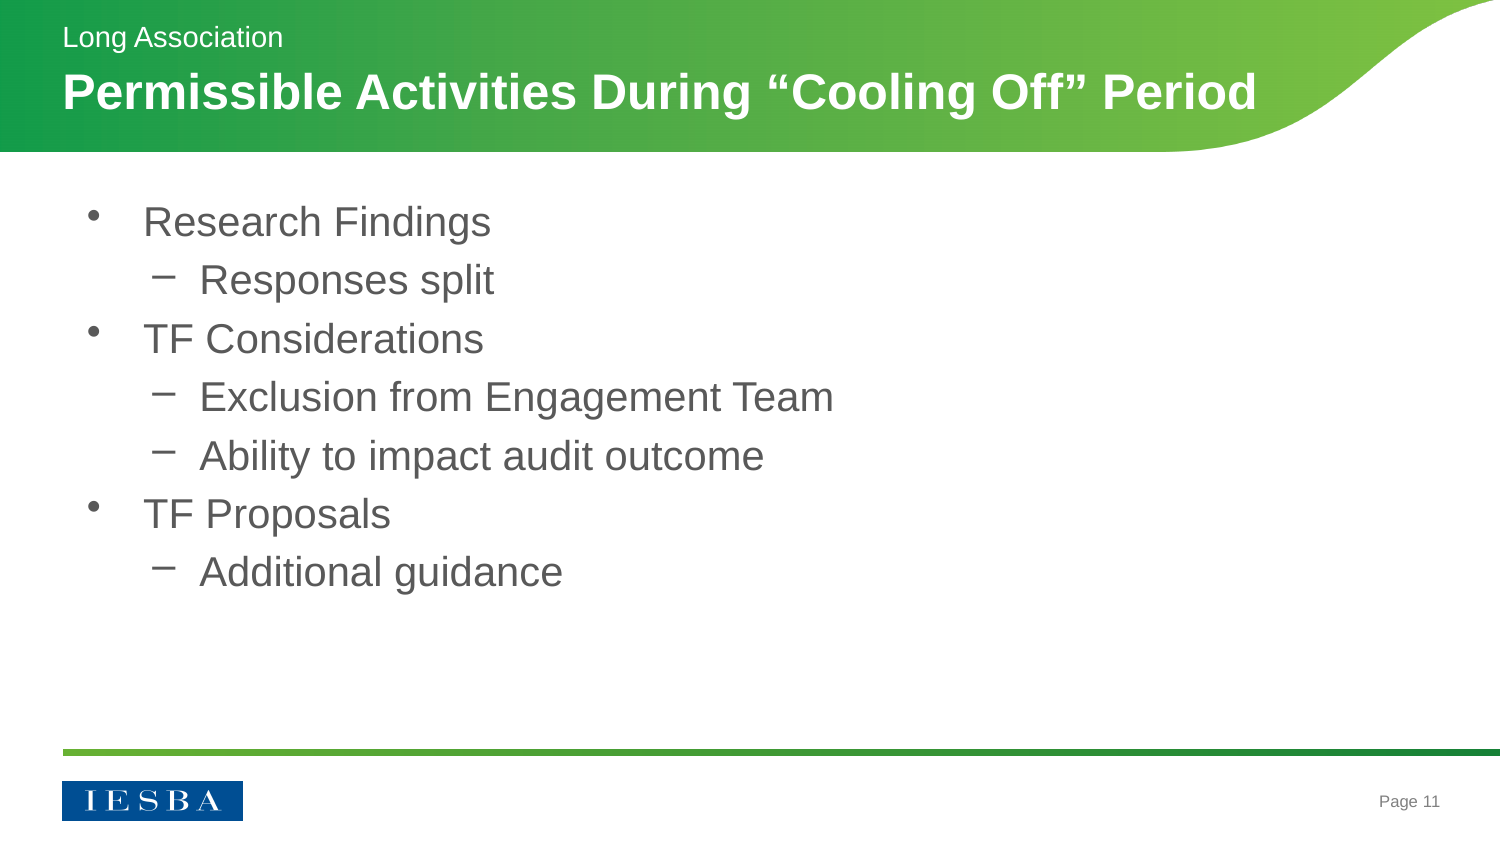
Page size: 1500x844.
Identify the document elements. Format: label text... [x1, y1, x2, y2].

title Permissible Activities During “Cooling Off” Period [62, 56, 1300, 122]
picture [0, 0, 1497, 152]
picture [62, 781, 243, 821]
list Research Findings Responses split TF Considerations Exclusion from Engagement Team Ability to impact audit outcome TF Proposals Additional guidance [62, 187, 1450, 694]
subtitle Long Association [62, 18, 500, 47]
